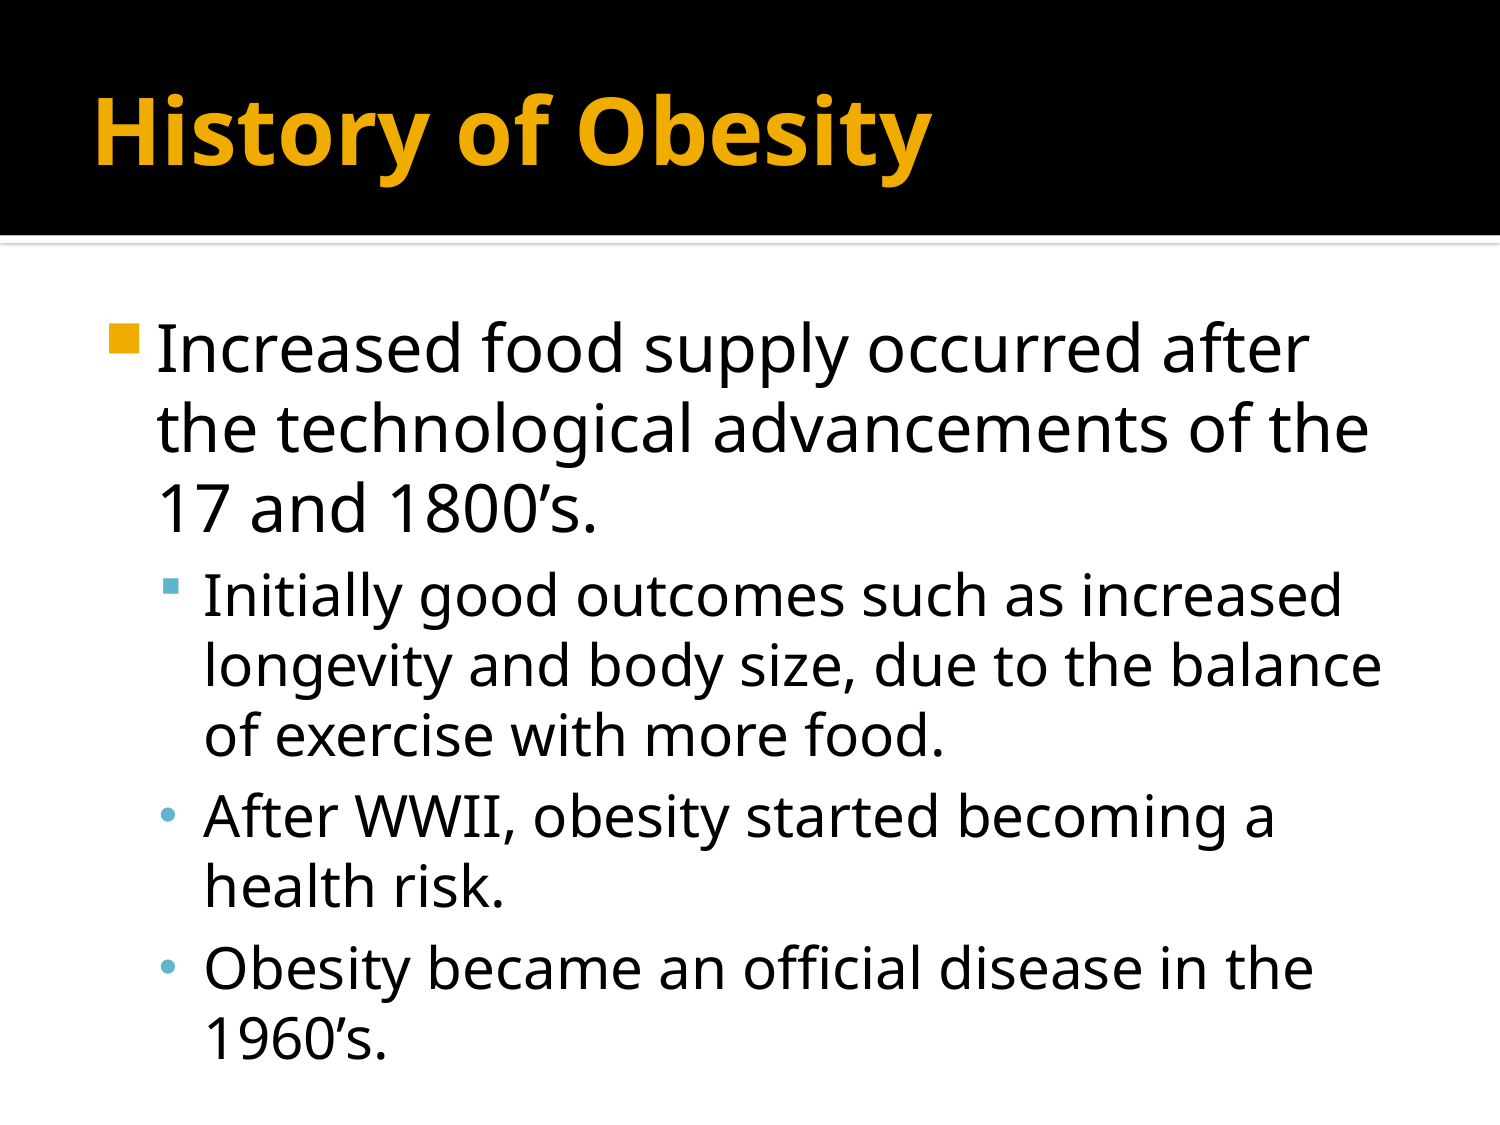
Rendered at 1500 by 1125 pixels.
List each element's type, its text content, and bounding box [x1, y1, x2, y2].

list Increased food supply occurred after the technological advancements of the 17 and 1800’s. Initially good outcomes such as increased longevity and body size, due to the balance of exercise with more food. After WWII, obesity started becoming a health risk. Obesity became an official disease in the 1960’s. [75, 291, 1425, 1050]
title History of Obesity [75, 25, 1425, 231]
